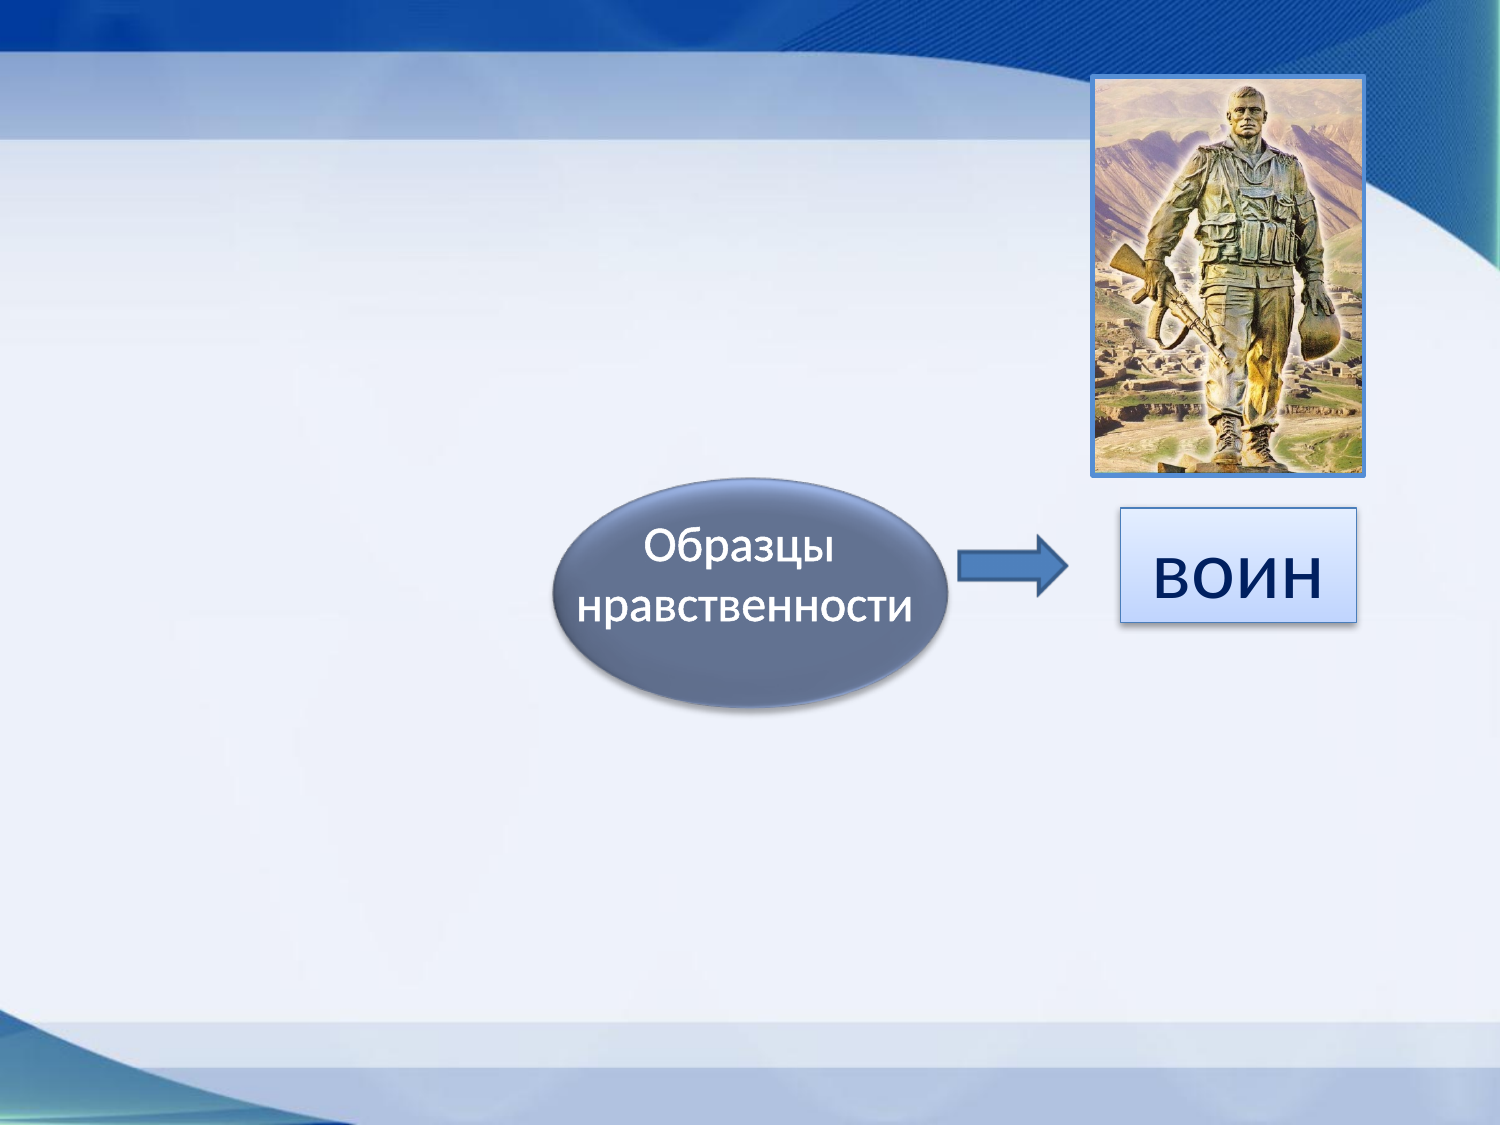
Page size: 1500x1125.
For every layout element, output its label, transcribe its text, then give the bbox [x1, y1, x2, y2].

picture [0, 0, 1500, 1125]
text_box воин [1120, 507, 1357, 623]
